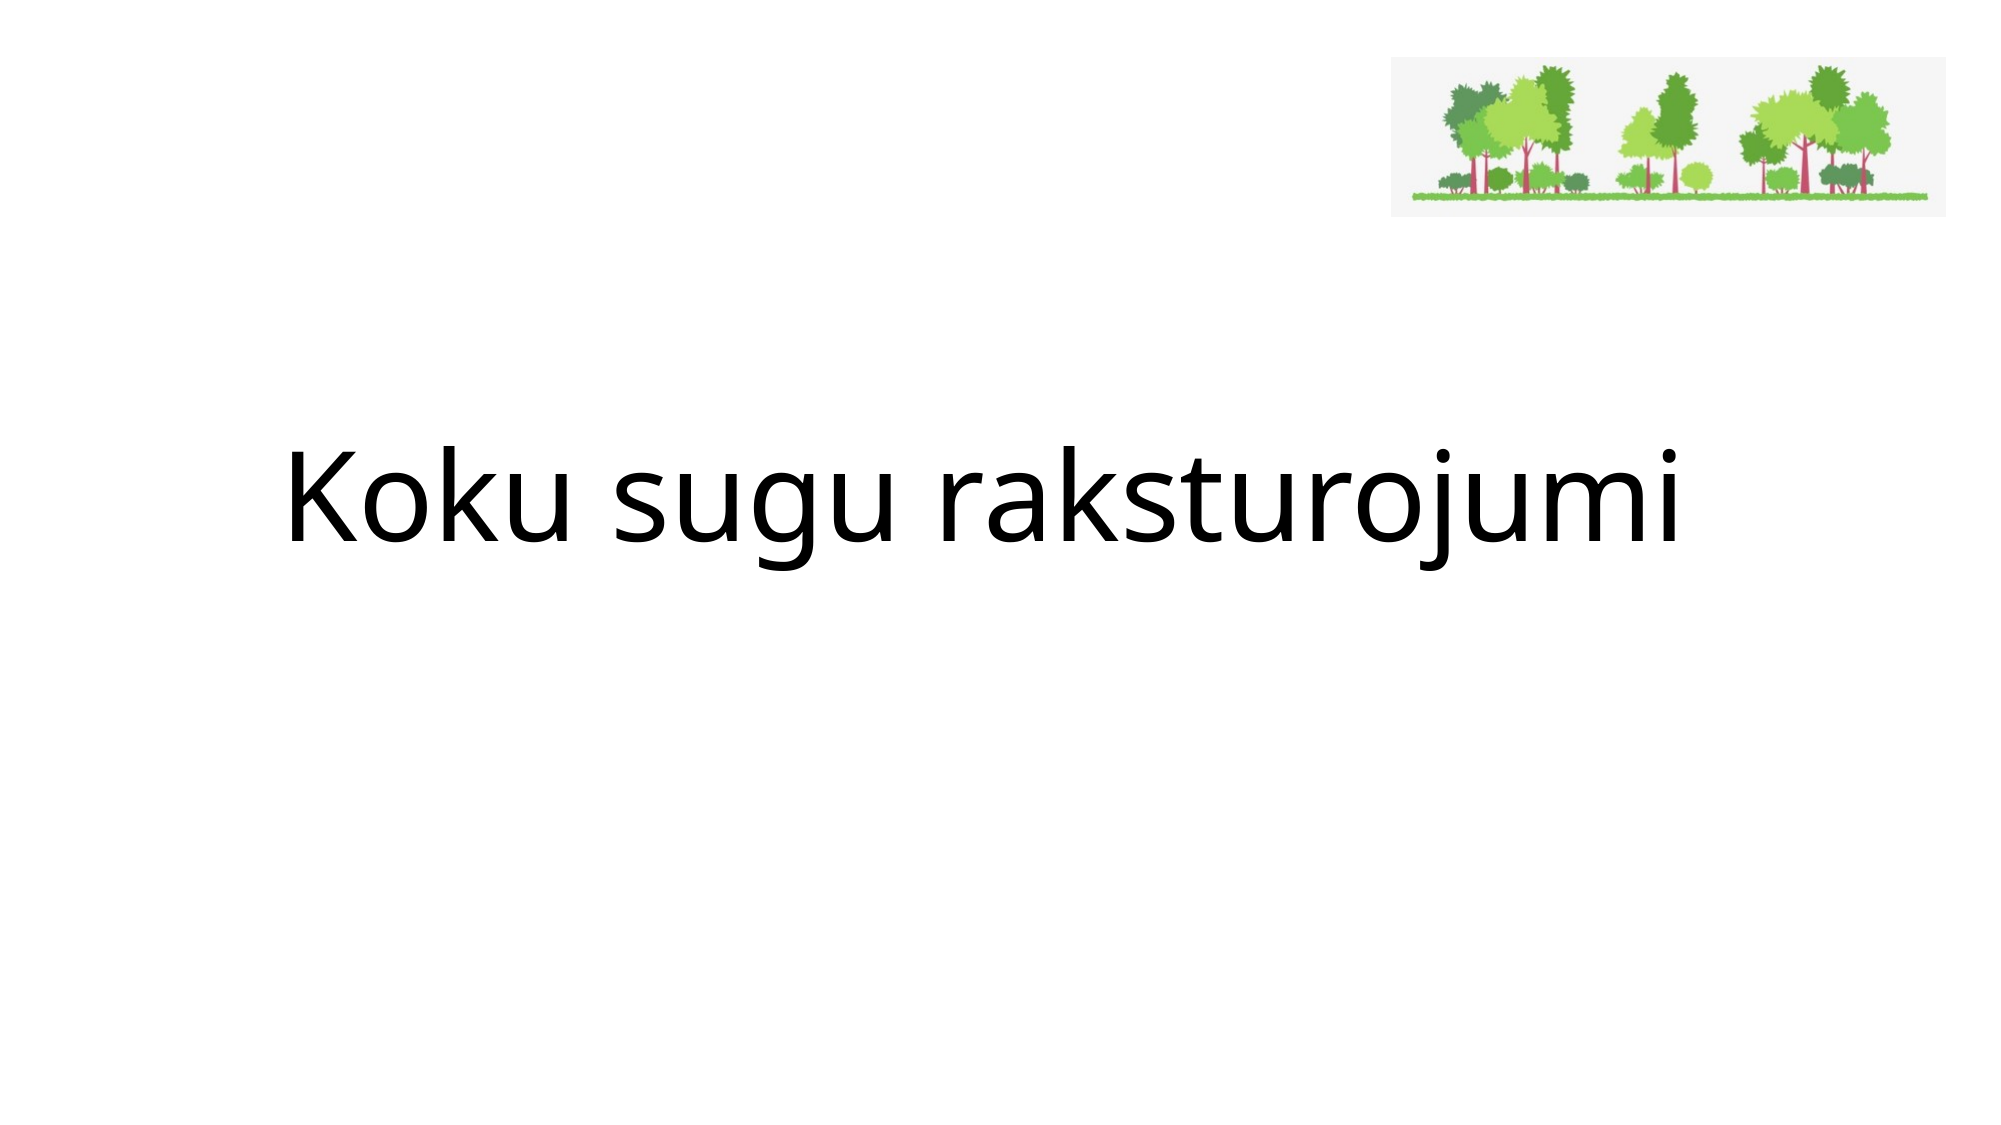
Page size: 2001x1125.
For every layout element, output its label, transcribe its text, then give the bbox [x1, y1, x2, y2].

title Koku sugu raksturojumi [249, 184, 1750, 576]
picture [1391, 57, 1946, 217]
